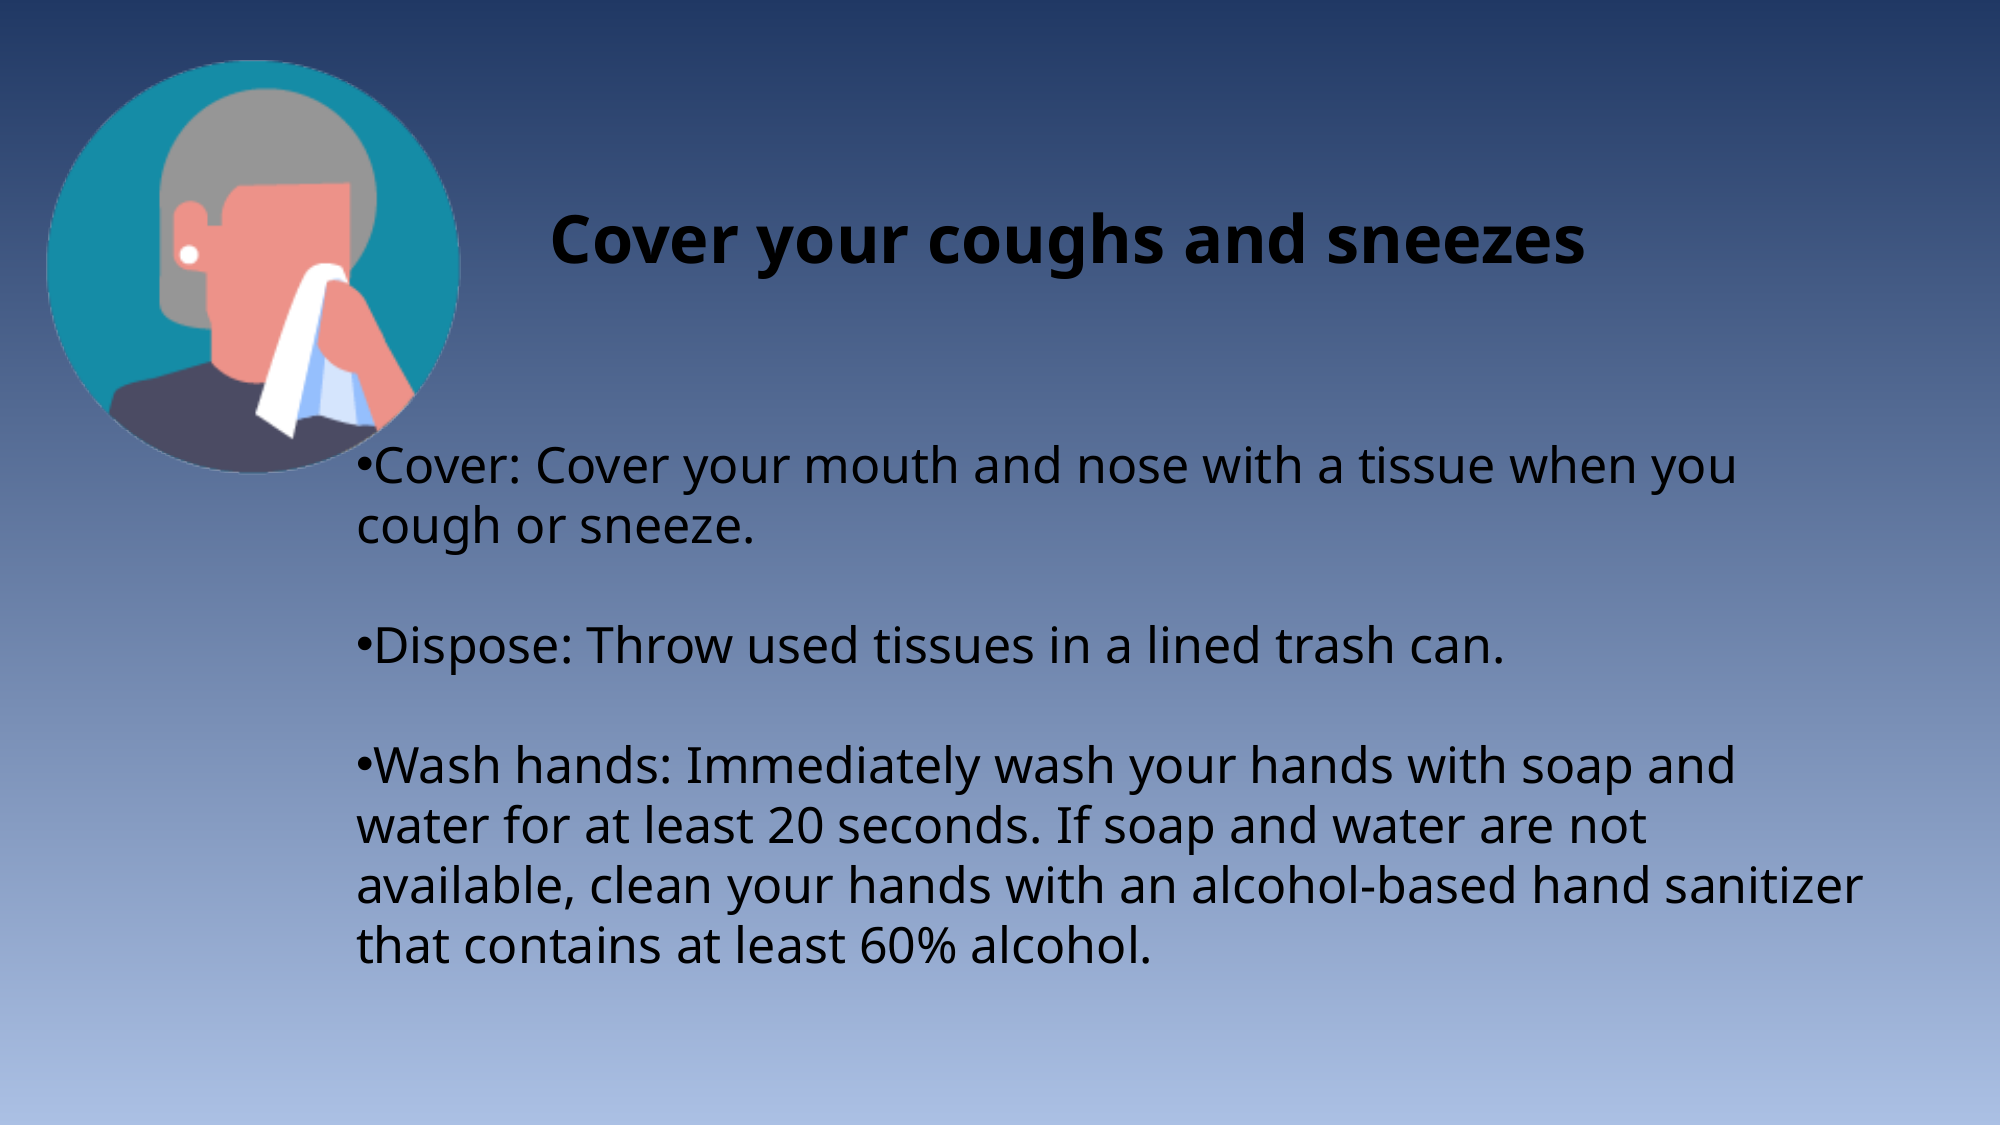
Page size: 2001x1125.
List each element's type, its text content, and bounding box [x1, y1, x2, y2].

text_box Cover: Cover your mouth and nose with a tissue when you cough or sneeze. Dispose: Throw used tissues in a lined trash can. Wash hands: Immediately wash your hands with soap and water for at least 20 seconds. If soap and water are not available, clean your hands with an alcohol-based hand sanitizer that contains at least 60% alcohol. [341, 425, 1891, 981]
text_box Cover your coughs and sneezes [534, 189, 1603, 284]
picture [43, 57, 463, 477]
